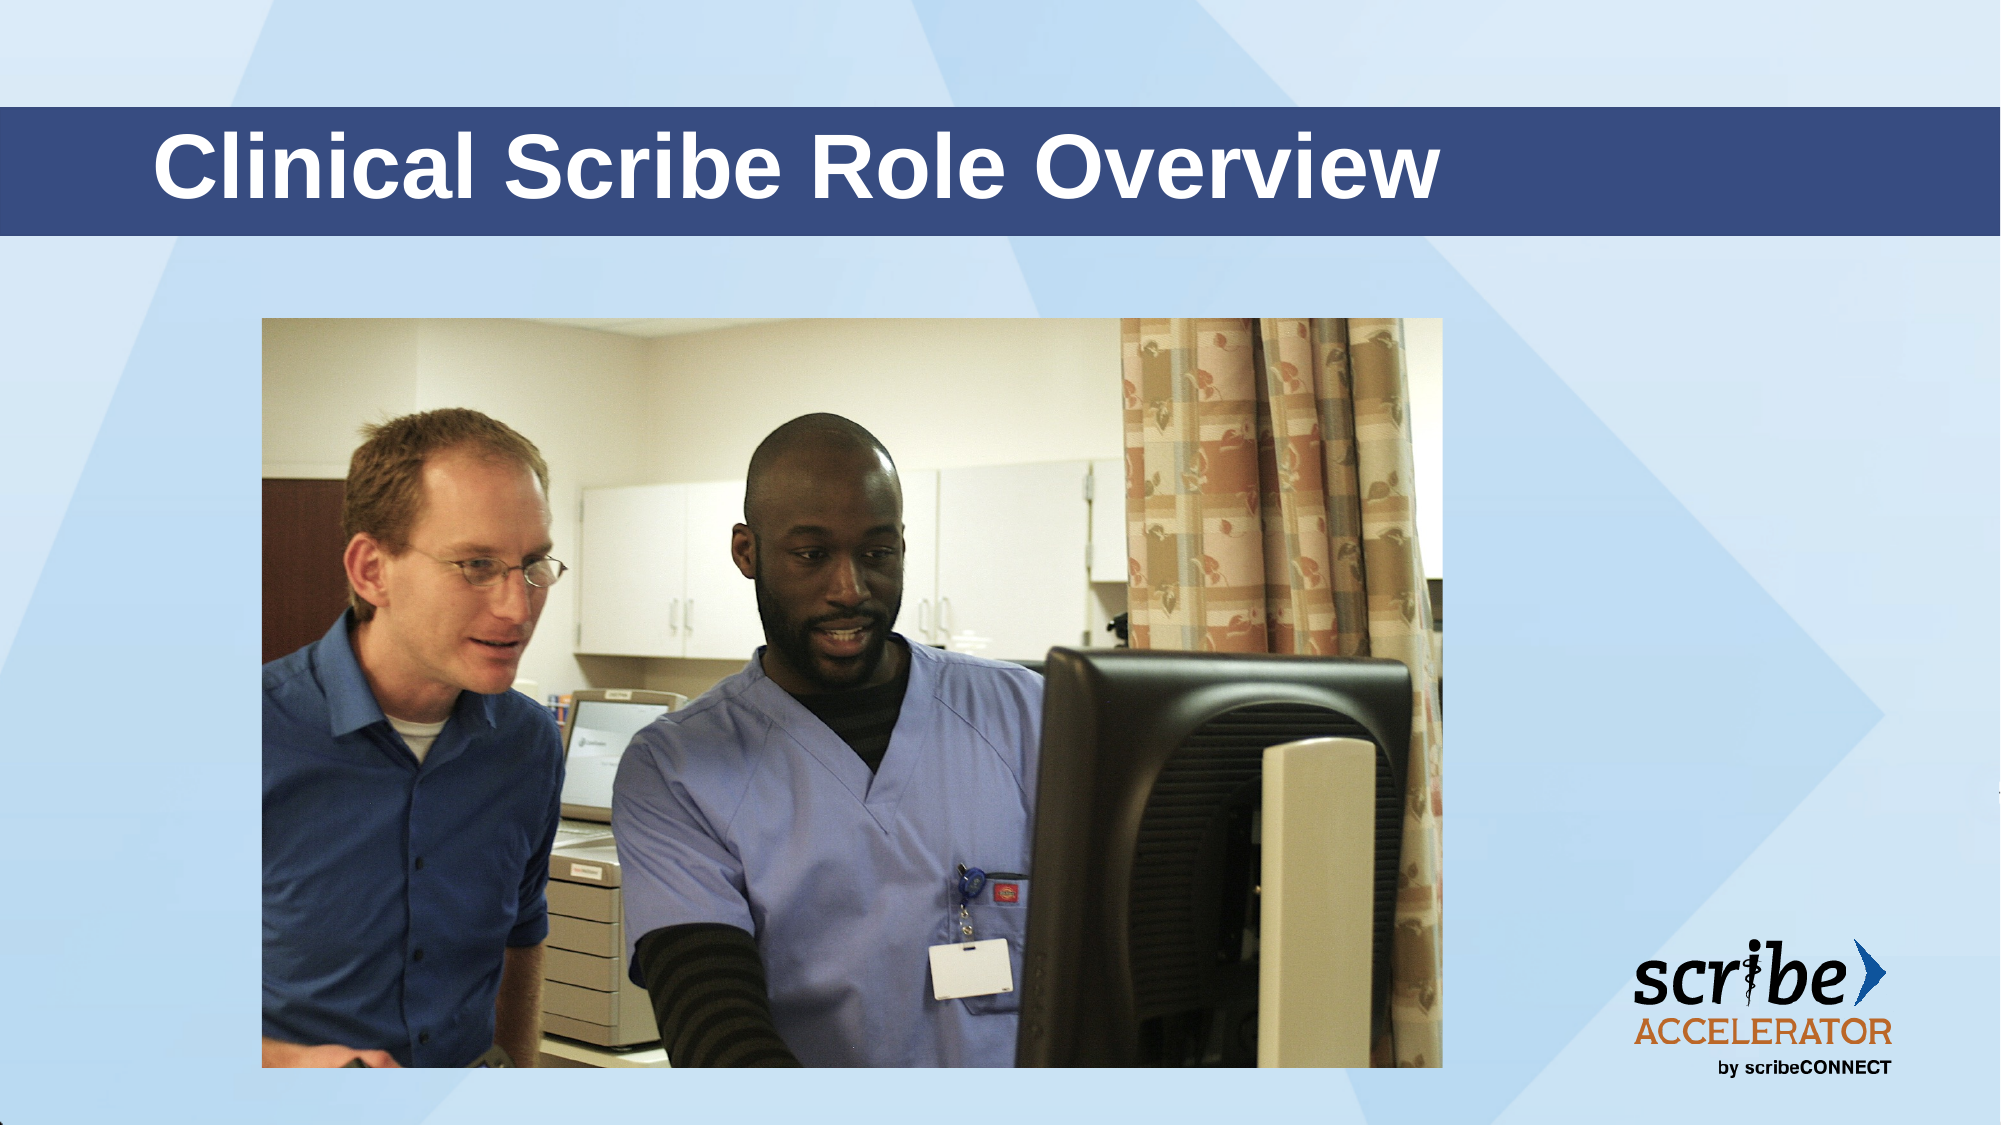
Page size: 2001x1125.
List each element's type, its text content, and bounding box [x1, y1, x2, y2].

title Clinical Scribe Role Overview [137, 59, 1863, 278]
picture [0, 236, 2001, 1125]
text_box [1759, 956, 2000, 1125]
picture [0, 0, 2001, 107]
